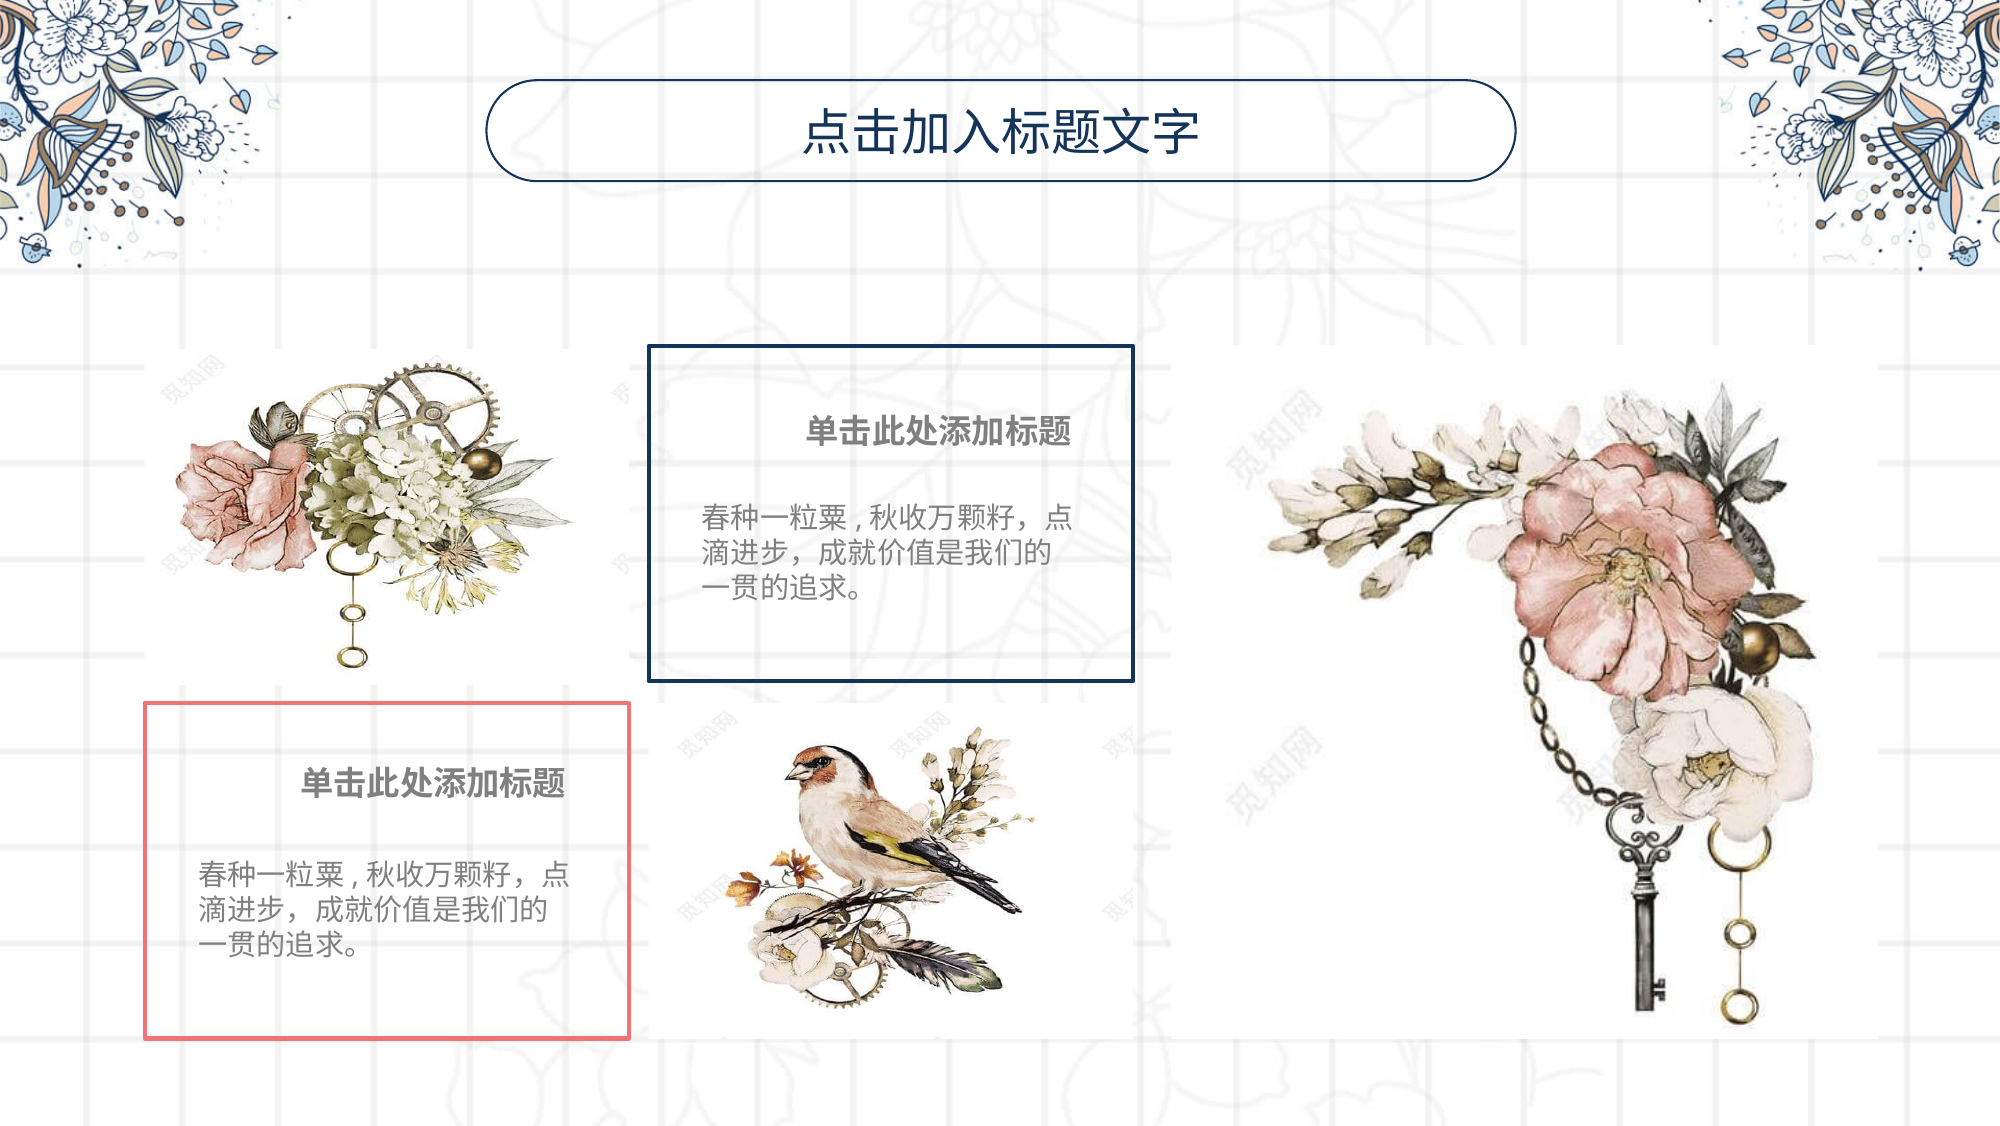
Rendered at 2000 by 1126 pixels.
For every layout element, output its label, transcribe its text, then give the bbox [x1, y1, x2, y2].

text_box 春种一粒粟,秋收万颗籽，点滴进步，成就价值是我们的一贯的追求。 [183, 849, 591, 969]
text_box [143, 347, 631, 686]
picture [0, 0, 2000, 1126]
text_box [647, 701, 1135, 1041]
text_box [1169, 344, 1880, 1041]
text_box 单击此处添加标题 [285, 754, 597, 810]
text_box 春种一粒粟,秋收万颗籽，点滴进步，成就价值是我们的一贯的追求。 [686, 491, 1095, 612]
text_box [647, 344, 1135, 683]
text_box 单击此处添加标题 [791, 402, 1102, 458]
text_box [143, 701, 631, 1041]
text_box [428, 79, 1574, 182]
